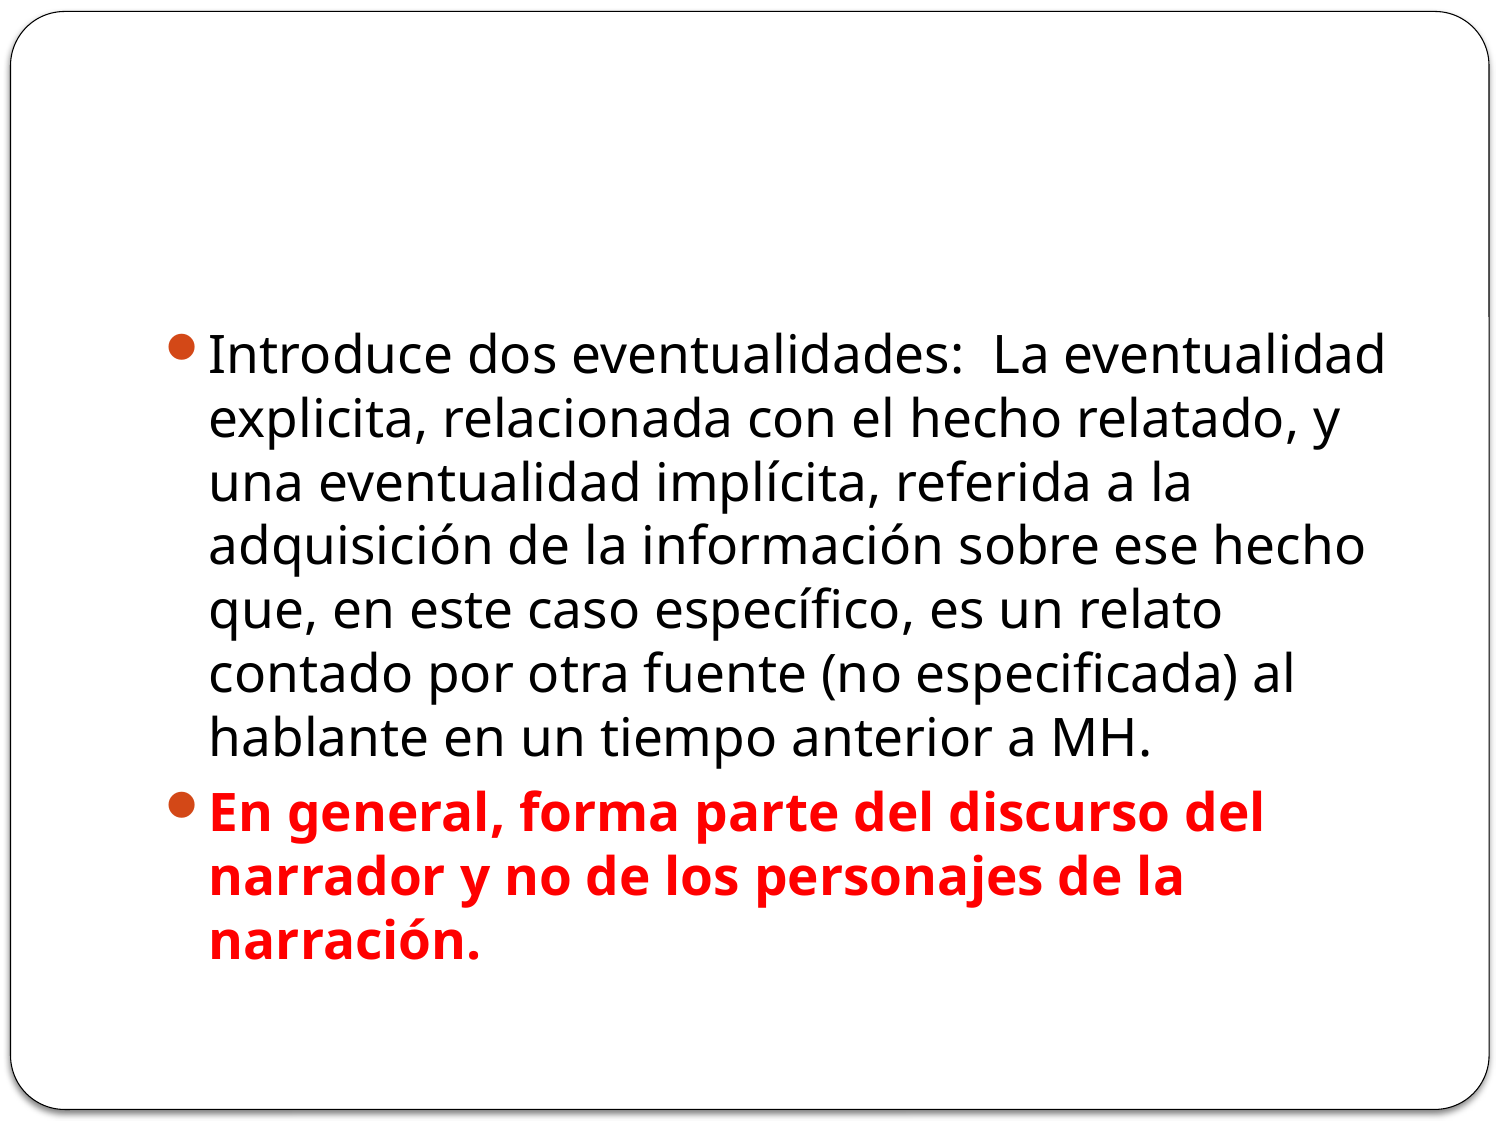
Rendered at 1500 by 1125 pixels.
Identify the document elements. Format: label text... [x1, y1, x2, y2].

list Introduce dos eventualidades: La eventualidad explicita, relacionada con el hecho relatado, y una eventualidad implícita, referida a la adquisición de la información sobre ese hecho que, en este caso específico, es un relato contado por otra fuente (no especificada) al hablante en un tiempo anterior a MH. En general, forma parte del discurso del narrador y no de los personajes de la narración. [150, 237, 1425, 988]
